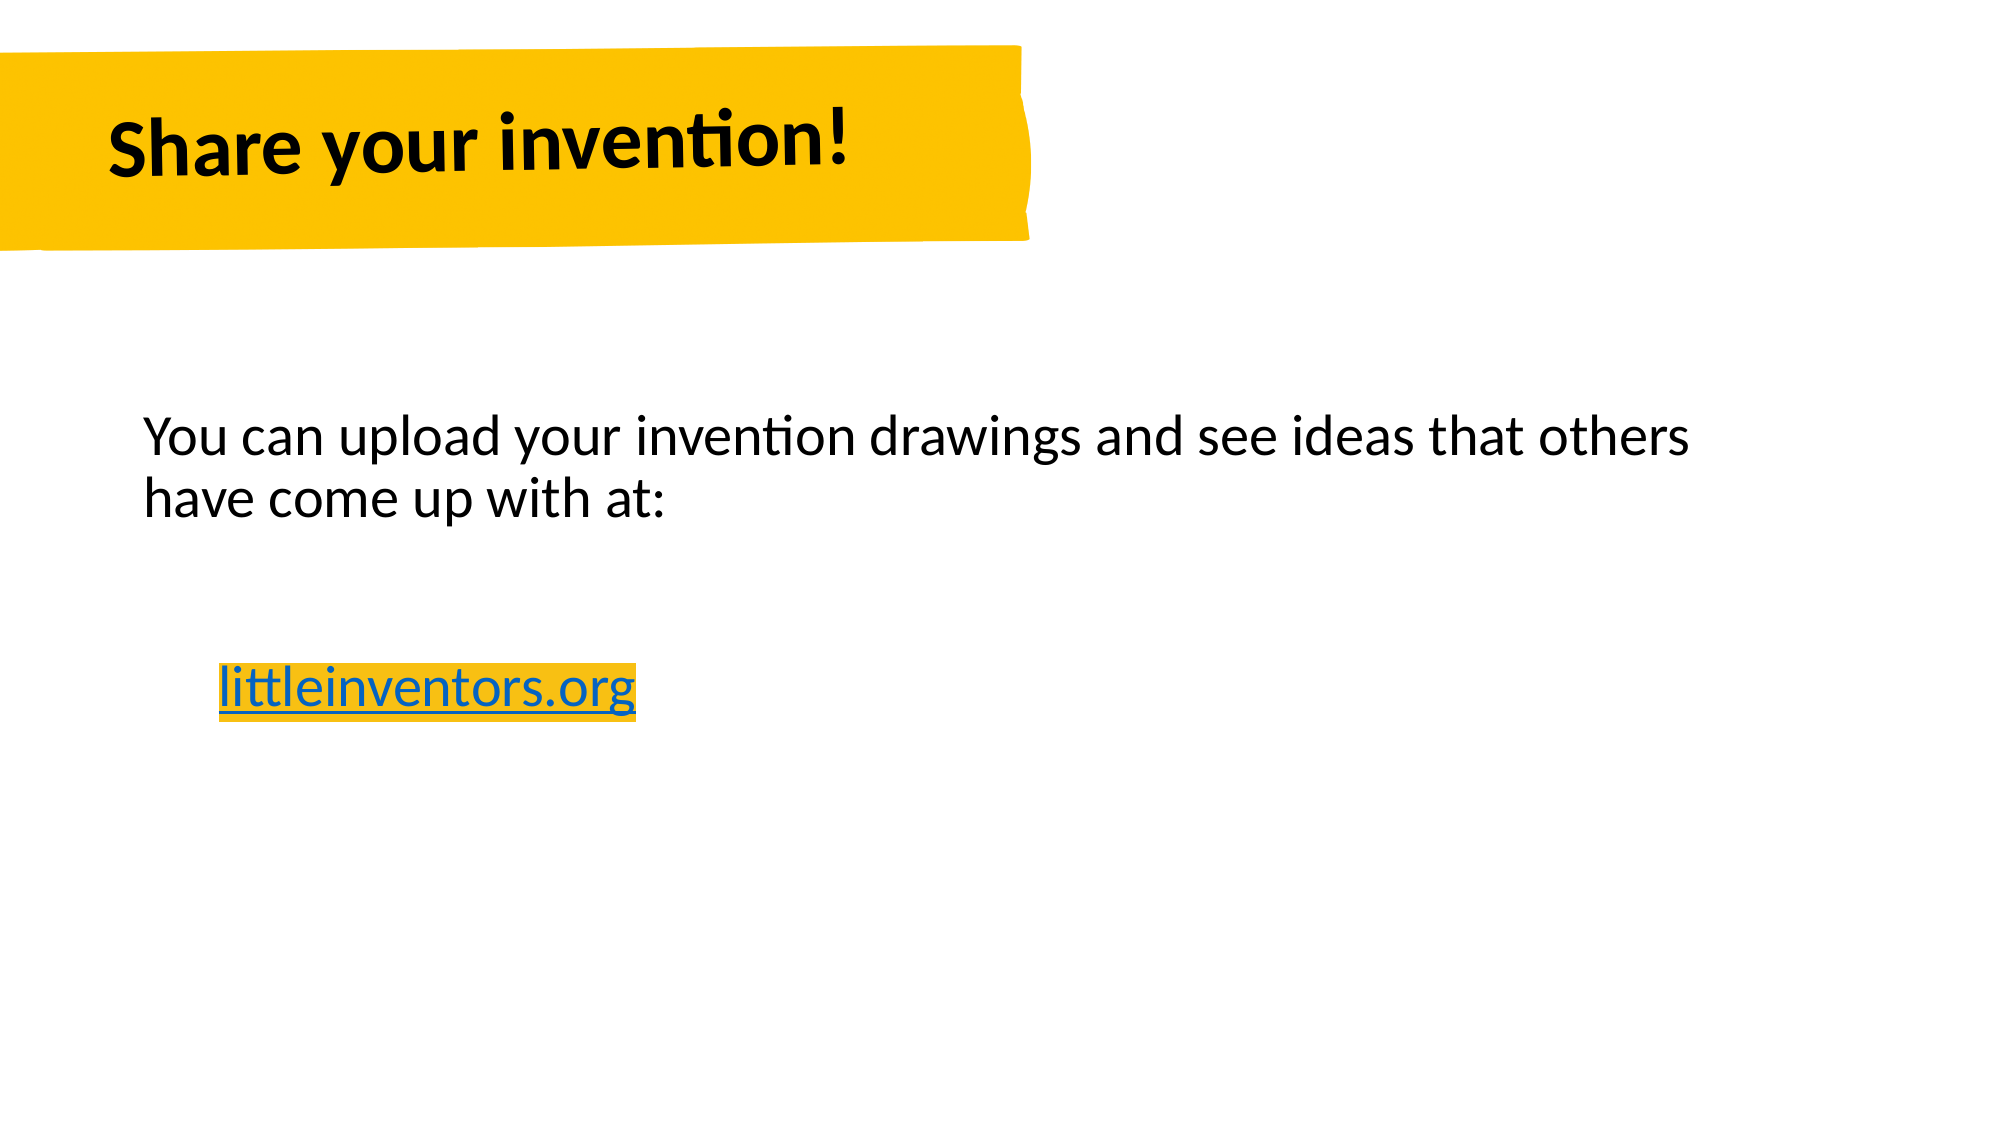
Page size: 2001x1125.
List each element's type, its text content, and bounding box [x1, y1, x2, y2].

list You can upload your invention drawings and see ideas that others have come up with at: littleinventors.org [128, 389, 1824, 1011]
picture [0, 37, 1039, 254]
